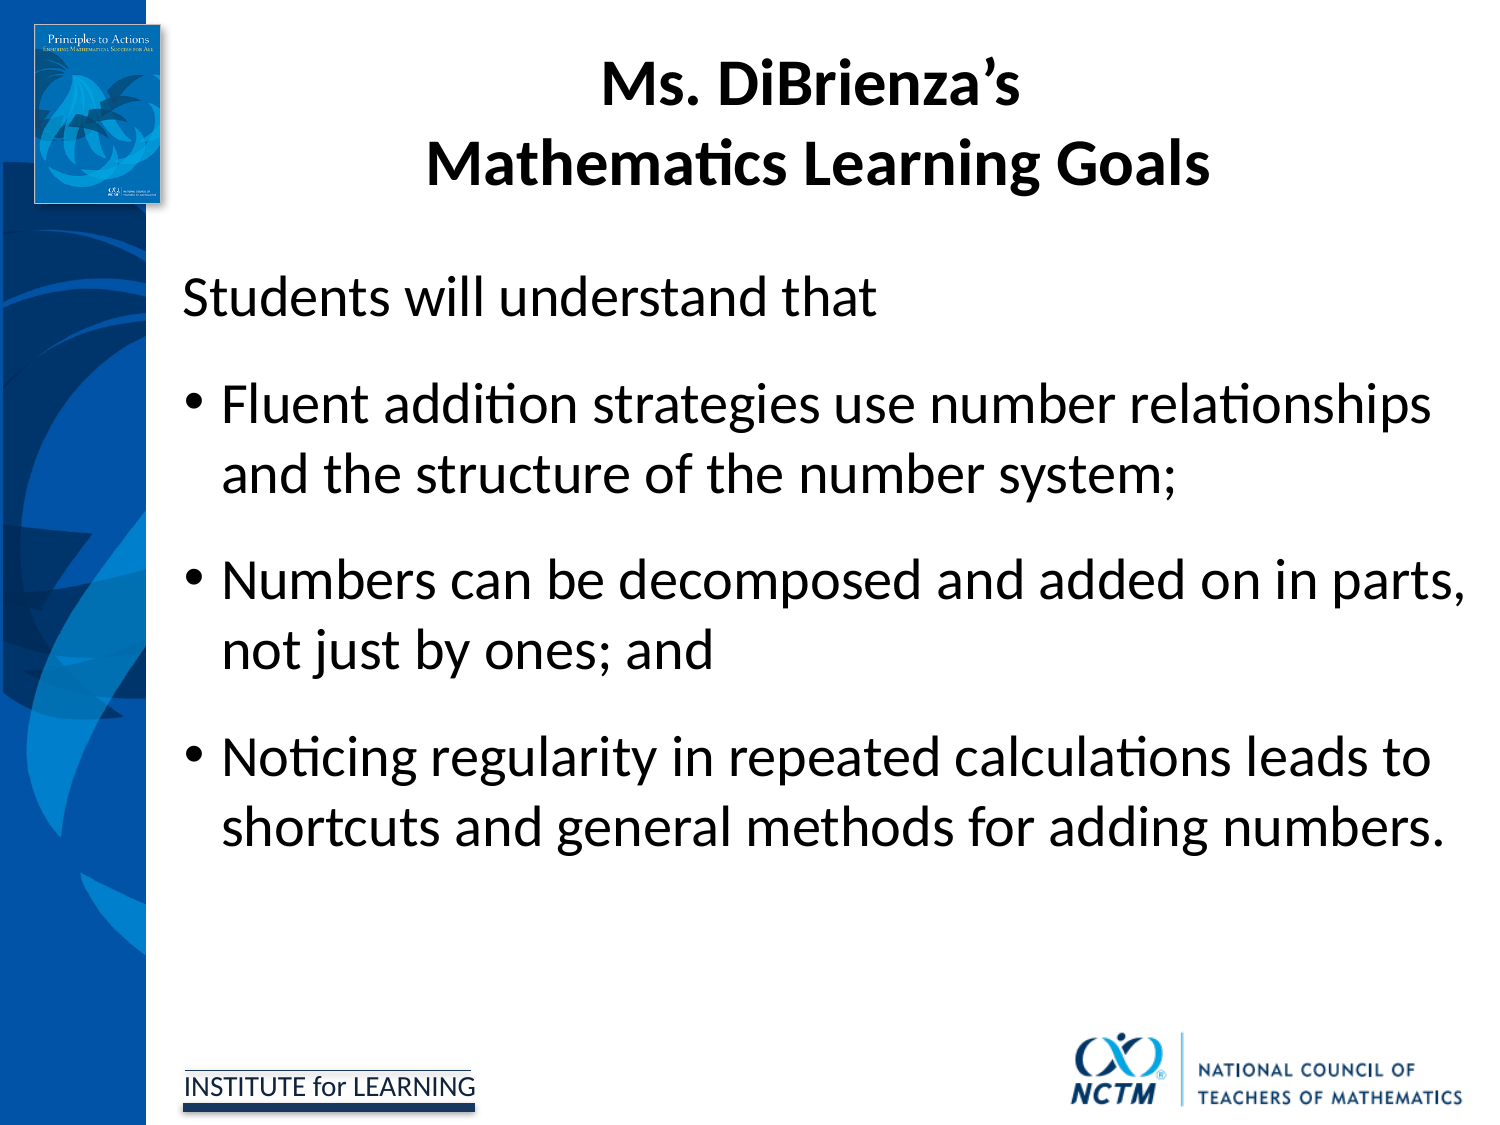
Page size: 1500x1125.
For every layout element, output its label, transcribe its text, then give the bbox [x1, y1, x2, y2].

title Ms. DiBrienza’s Mathematics Learning Goals [167, 45, 1470, 192]
list Students will understand that Fluent addition strategies use number relationships and the structure of the number system; Numbers can be decomposed and added on in parts, not just by ones; and Noticing regularity in repeated calculations leads to shortcuts and general methods for adding numbers. [167, 251, 1485, 1005]
picture [35, 25, 160, 203]
picture [0, 0, 146, 1125]
